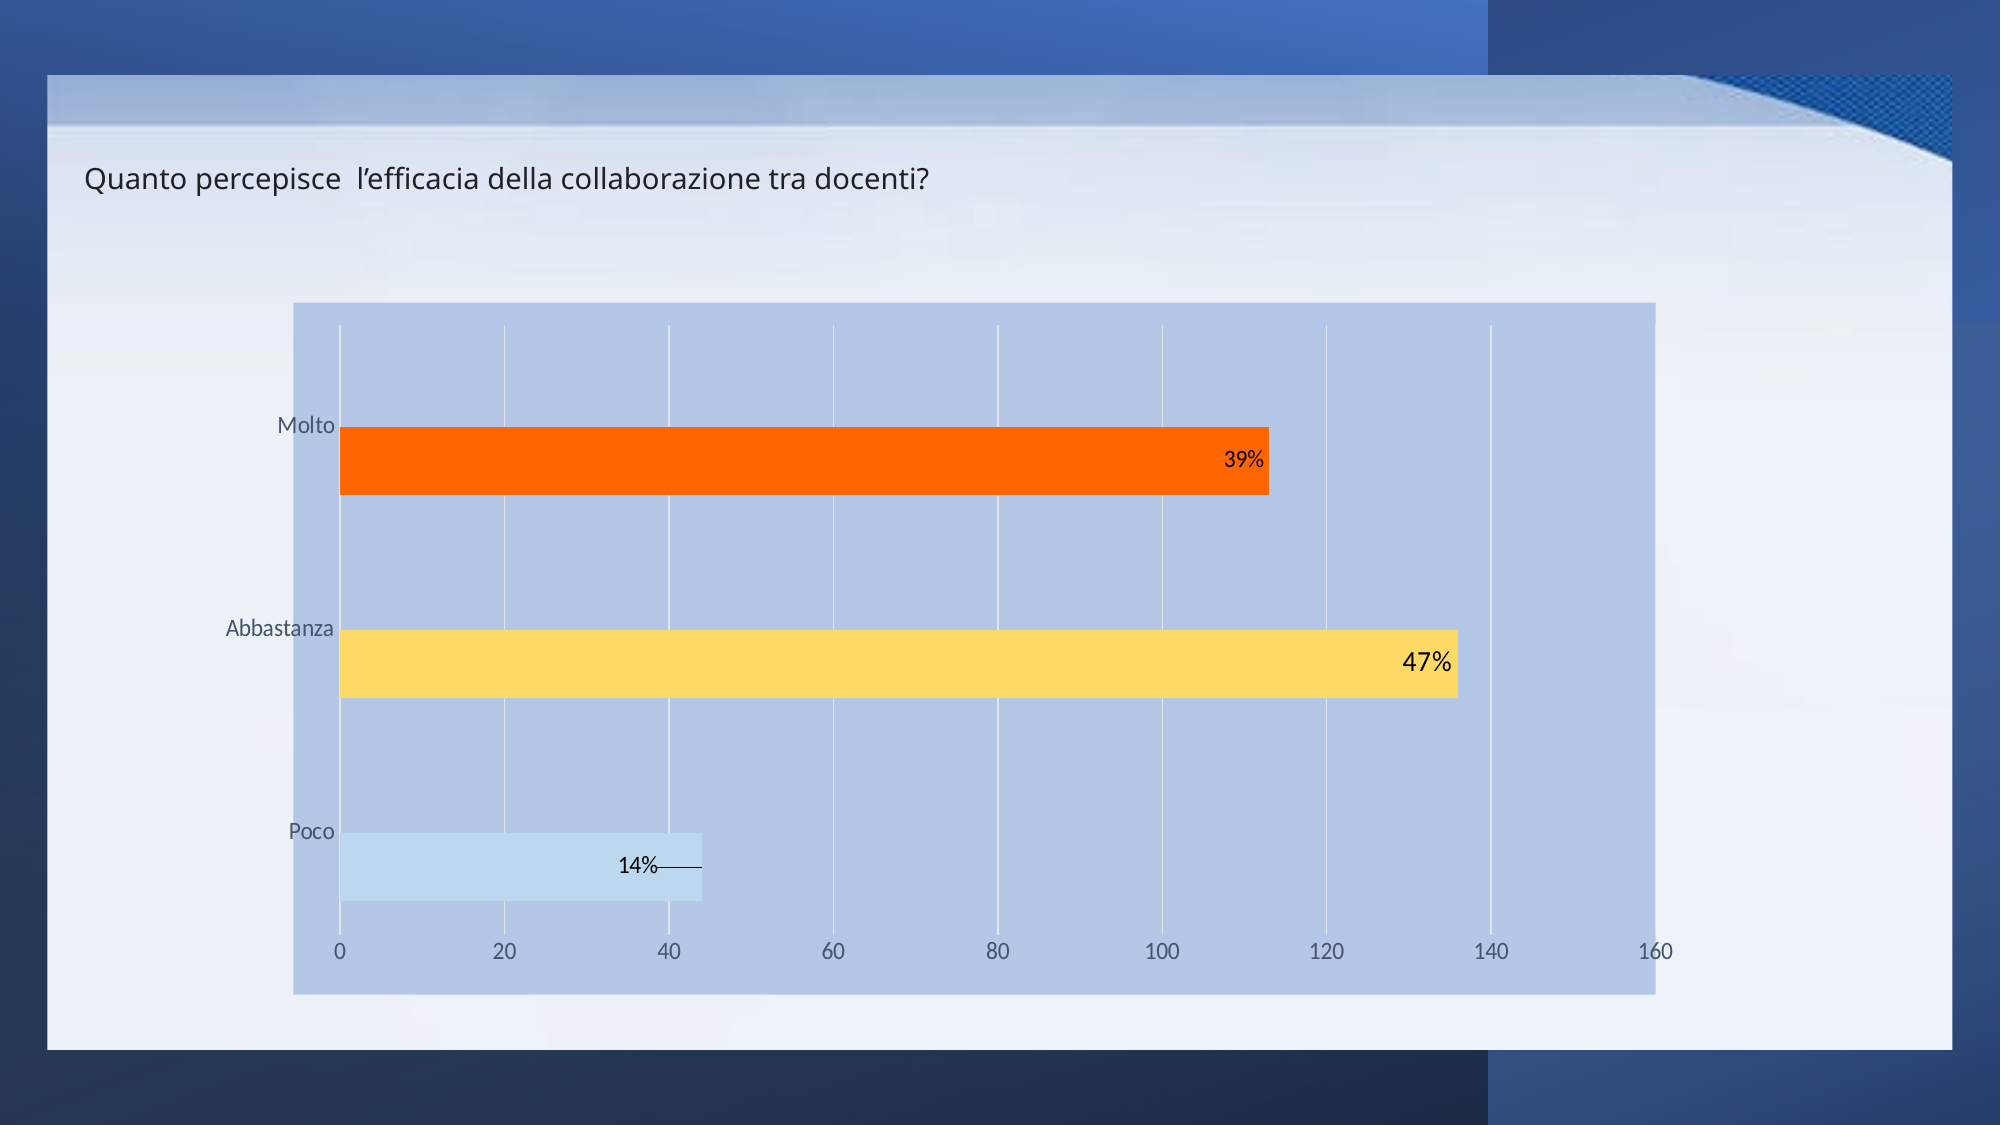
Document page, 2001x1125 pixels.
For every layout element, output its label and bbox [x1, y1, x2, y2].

text_box [1489, 0, 2000, 321]
text_box [0, 0, 1489, 321]
picture [47, 75, 1953, 1050]
chart [225, 302, 1674, 995]
text_box [0, 321, 2000, 1125]
